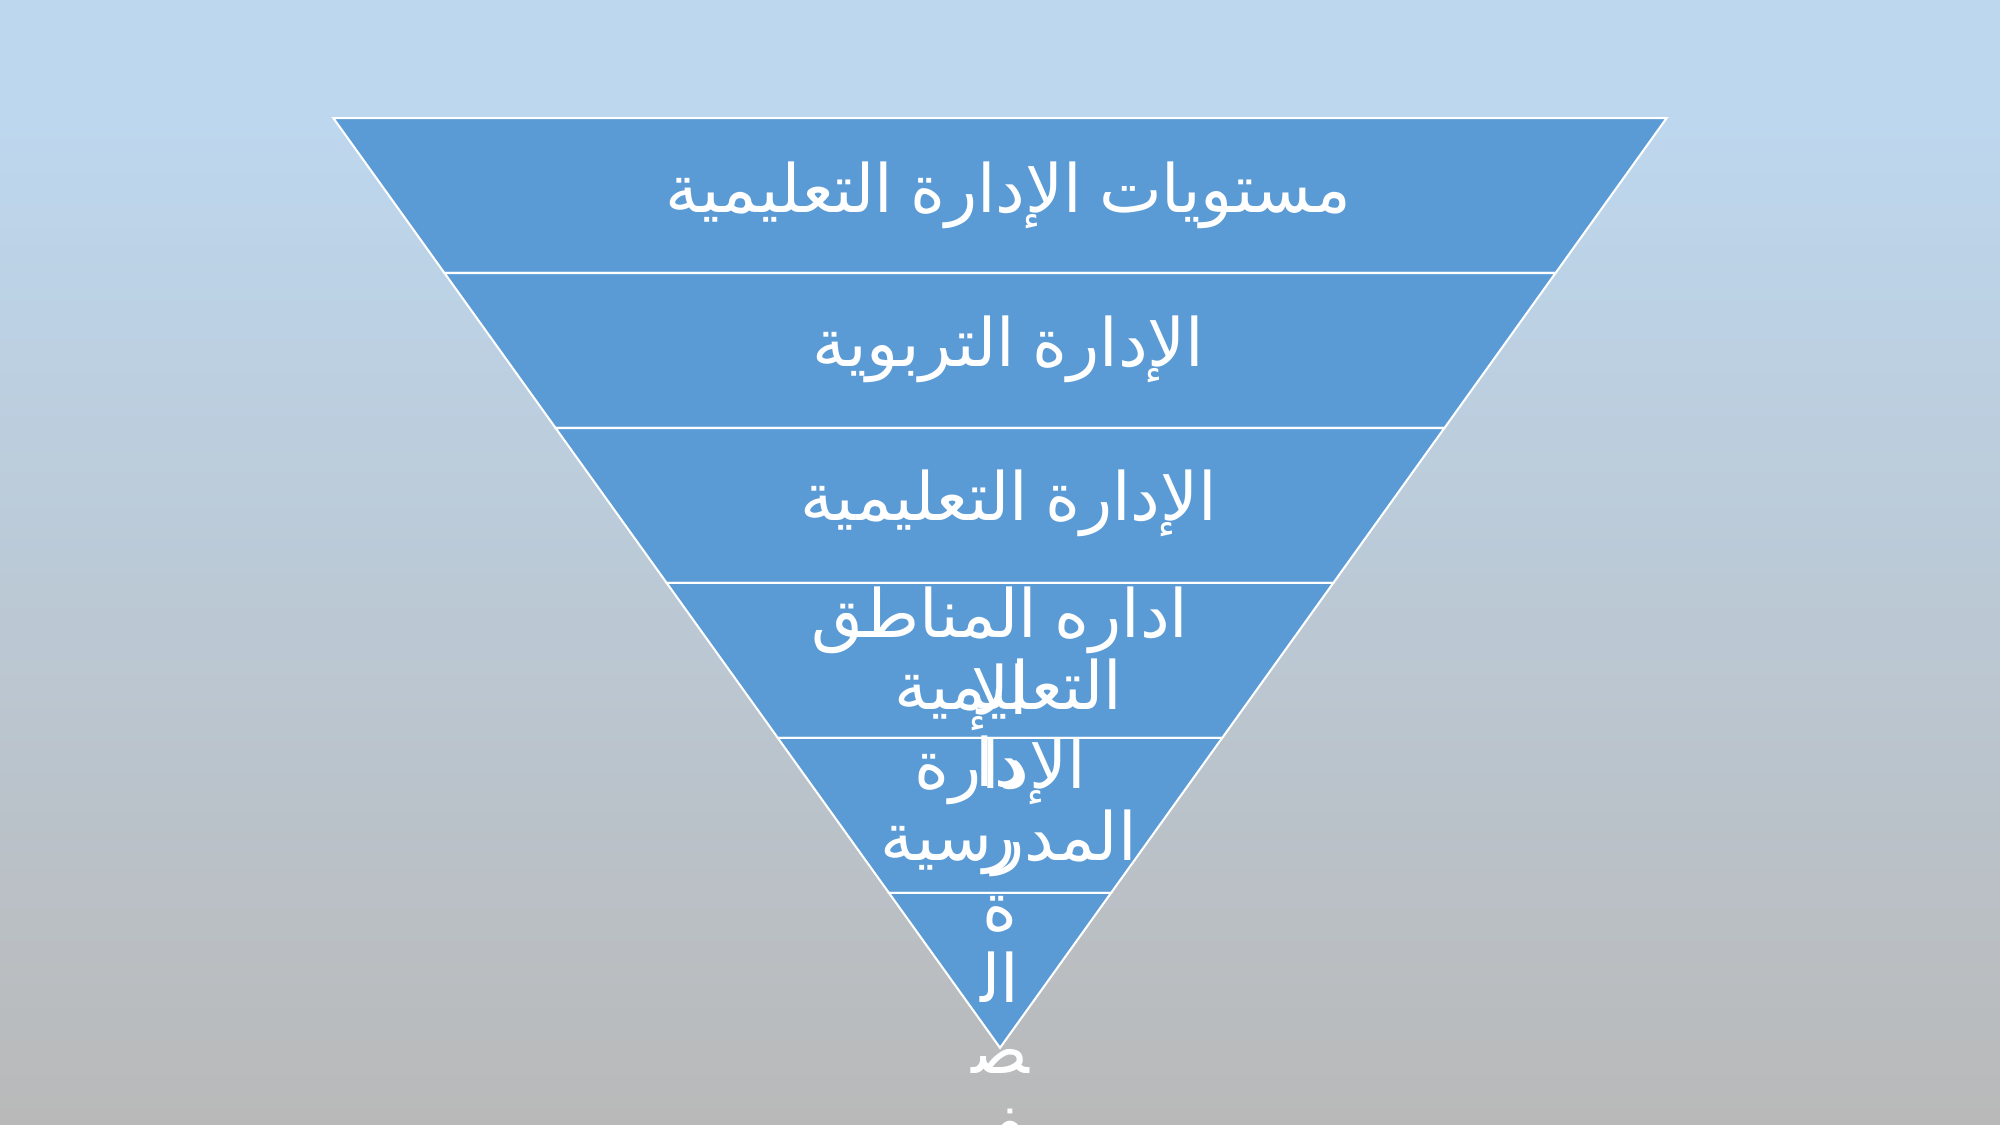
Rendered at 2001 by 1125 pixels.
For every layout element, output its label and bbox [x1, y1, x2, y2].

text_box [333, 117, 1667, 1048]
